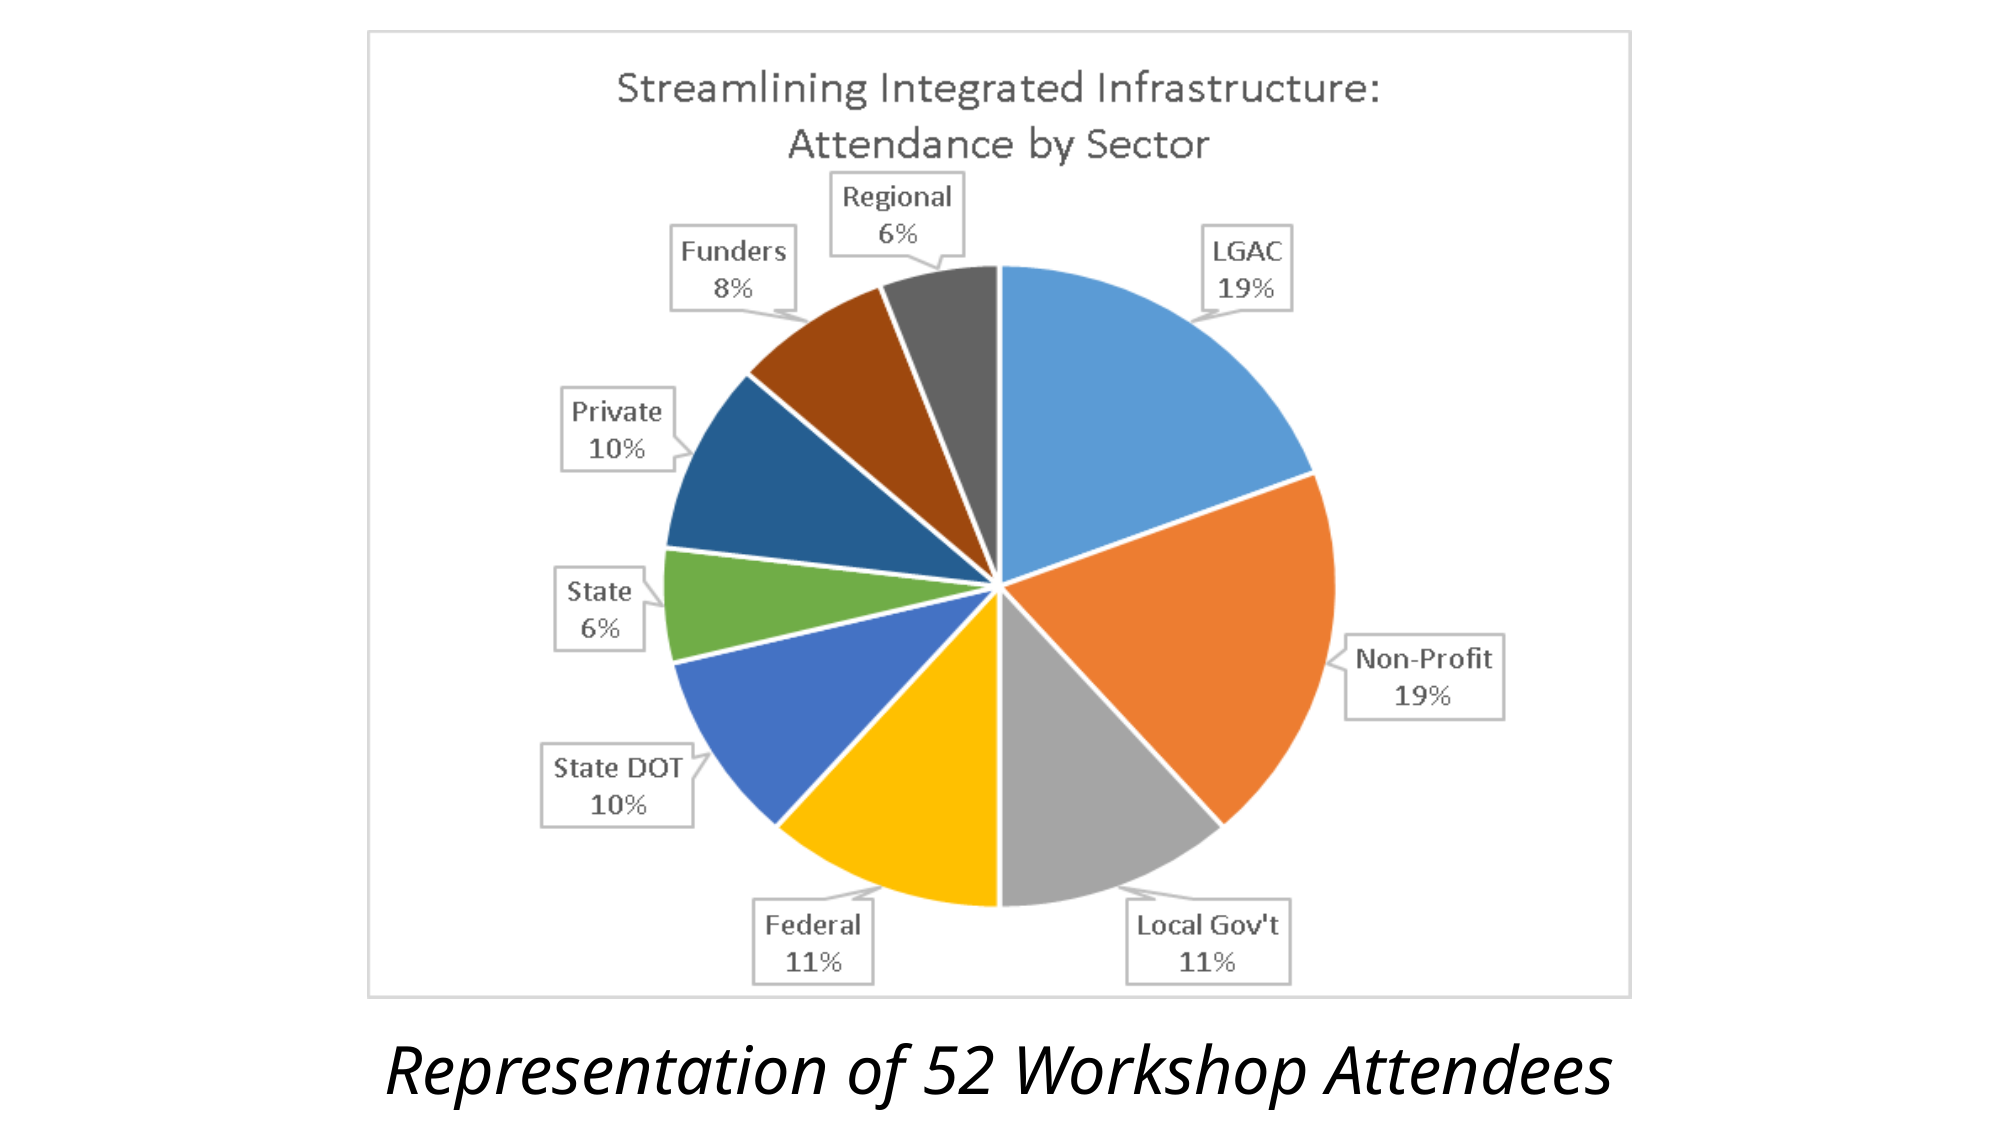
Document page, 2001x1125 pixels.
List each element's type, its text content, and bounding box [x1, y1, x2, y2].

picture [367, 30, 1633, 999]
title Representation of 52 Workshop Attendees [137, 963, 1863, 1125]
